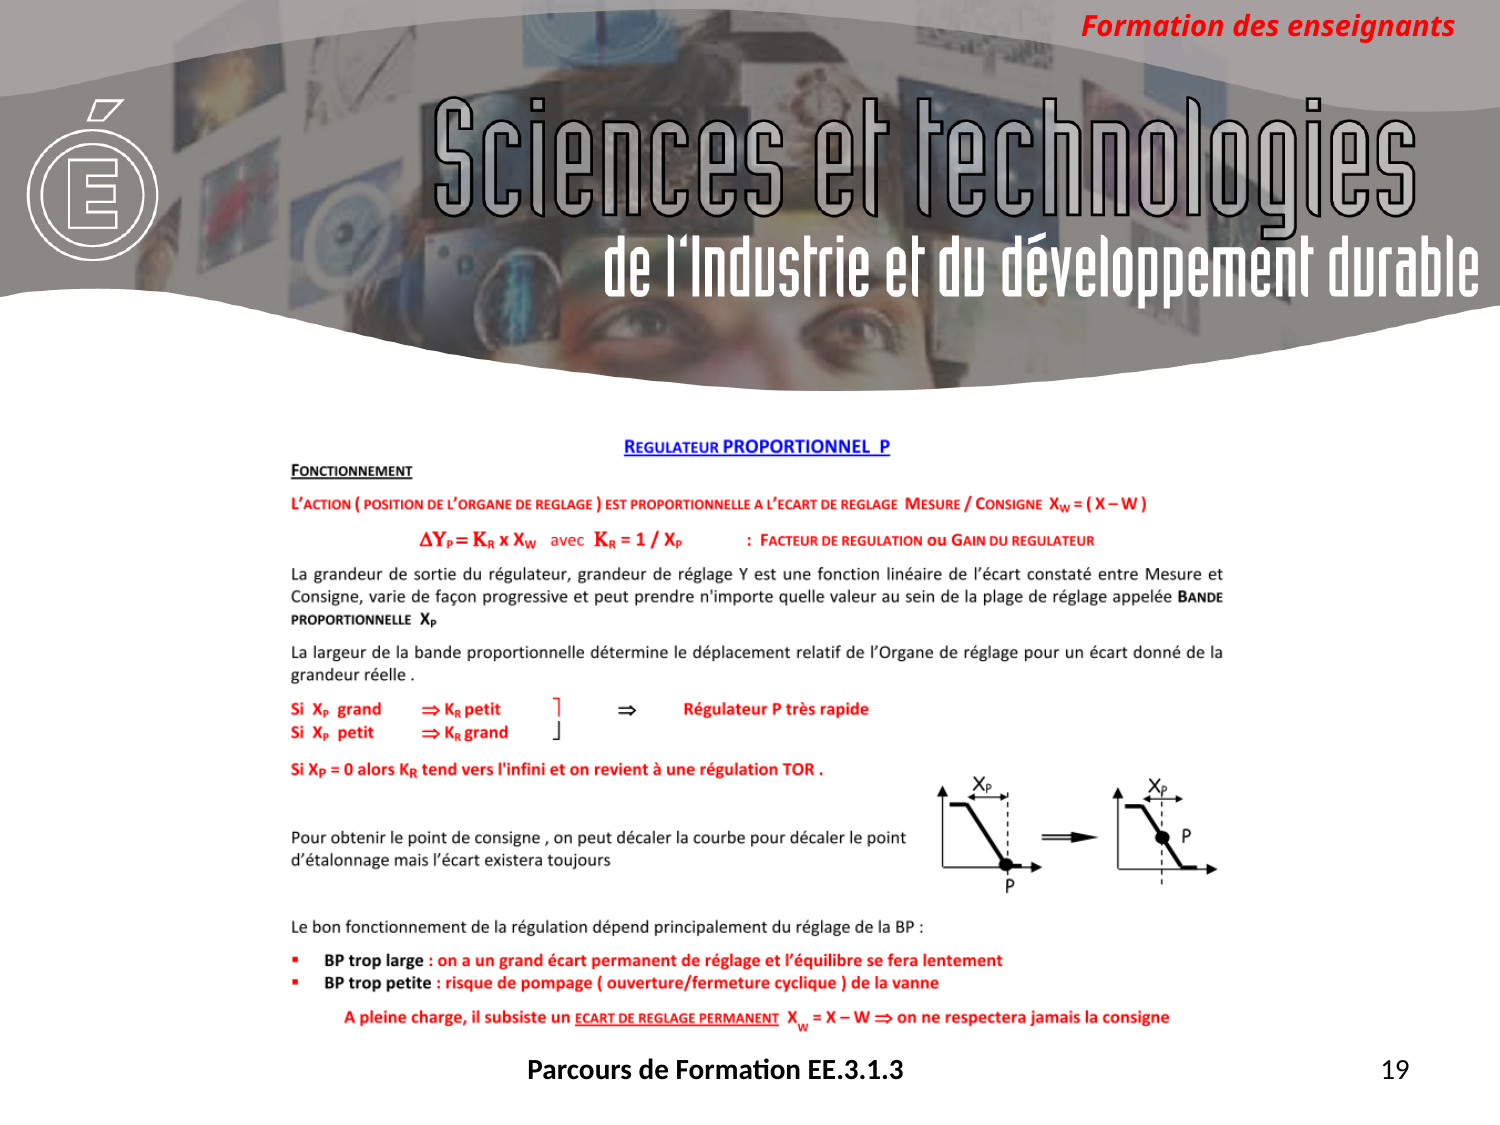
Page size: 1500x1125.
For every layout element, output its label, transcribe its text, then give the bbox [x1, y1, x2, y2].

footer Parcours de Formation EE.3.1.3 [512, 1056, 1075, 1103]
picture [0, 0, 1500, 400]
picture [277, 424, 1240, 1047]
slide_number 19 [1075, 1042, 1425, 1103]
